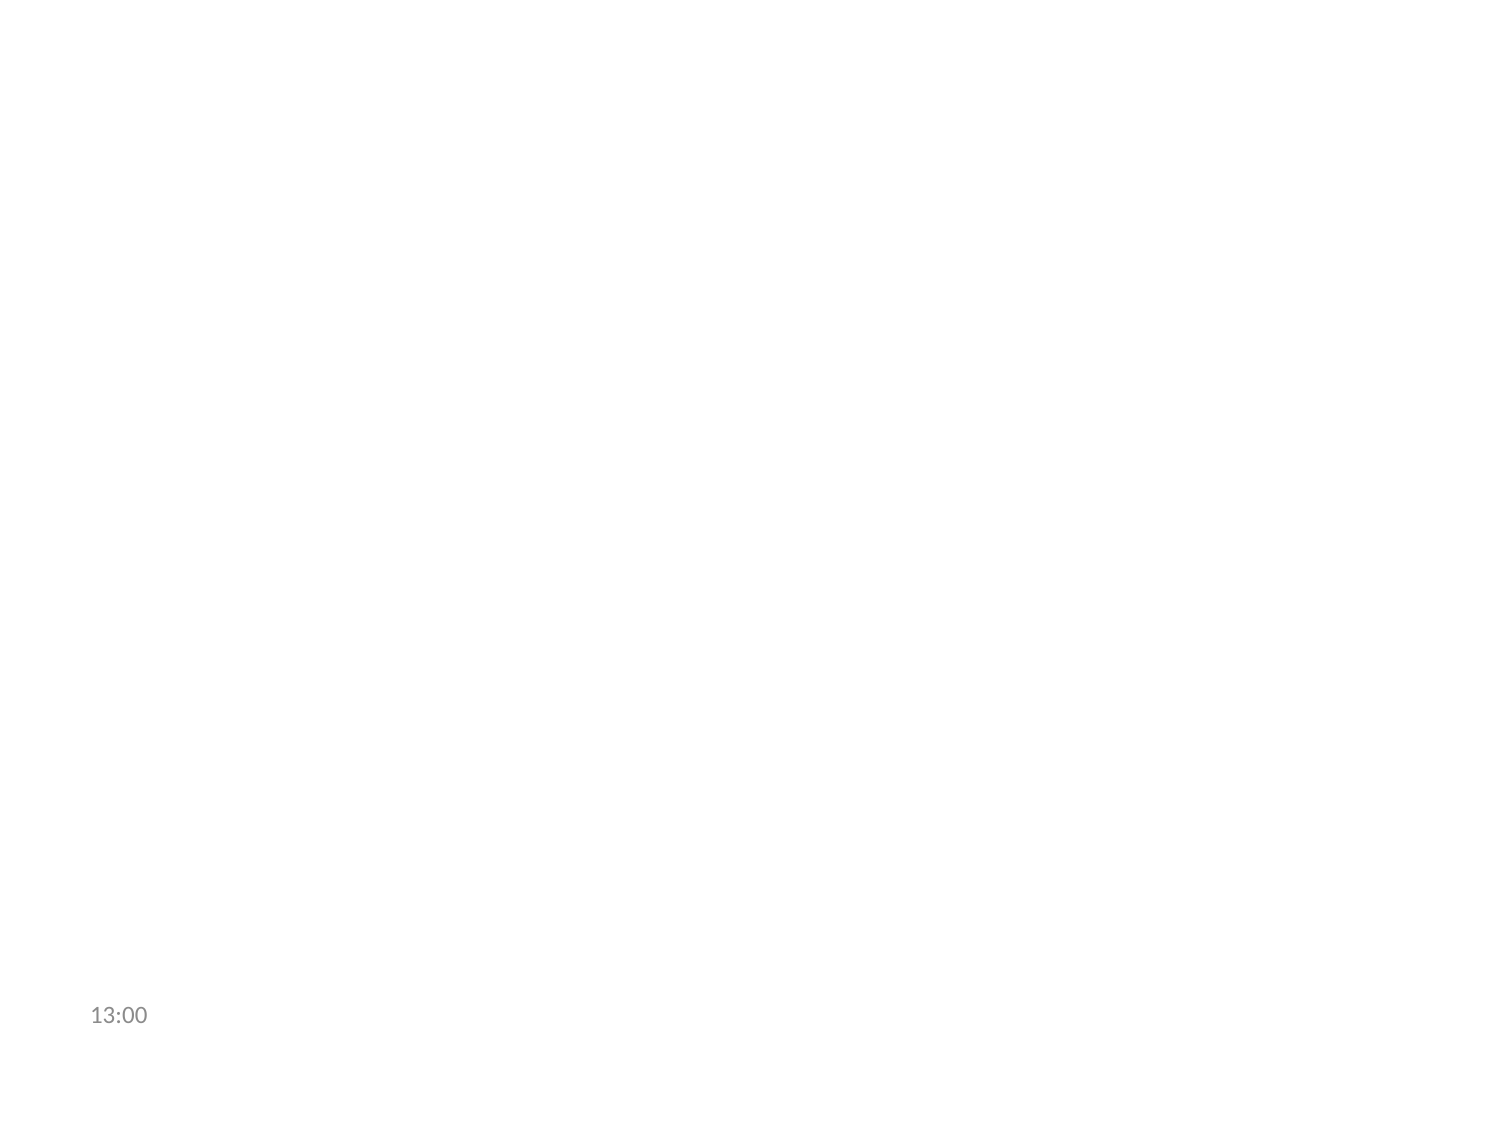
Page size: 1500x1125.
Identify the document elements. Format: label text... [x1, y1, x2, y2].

text_box 15:35 [75, 983, 425, 1044]
